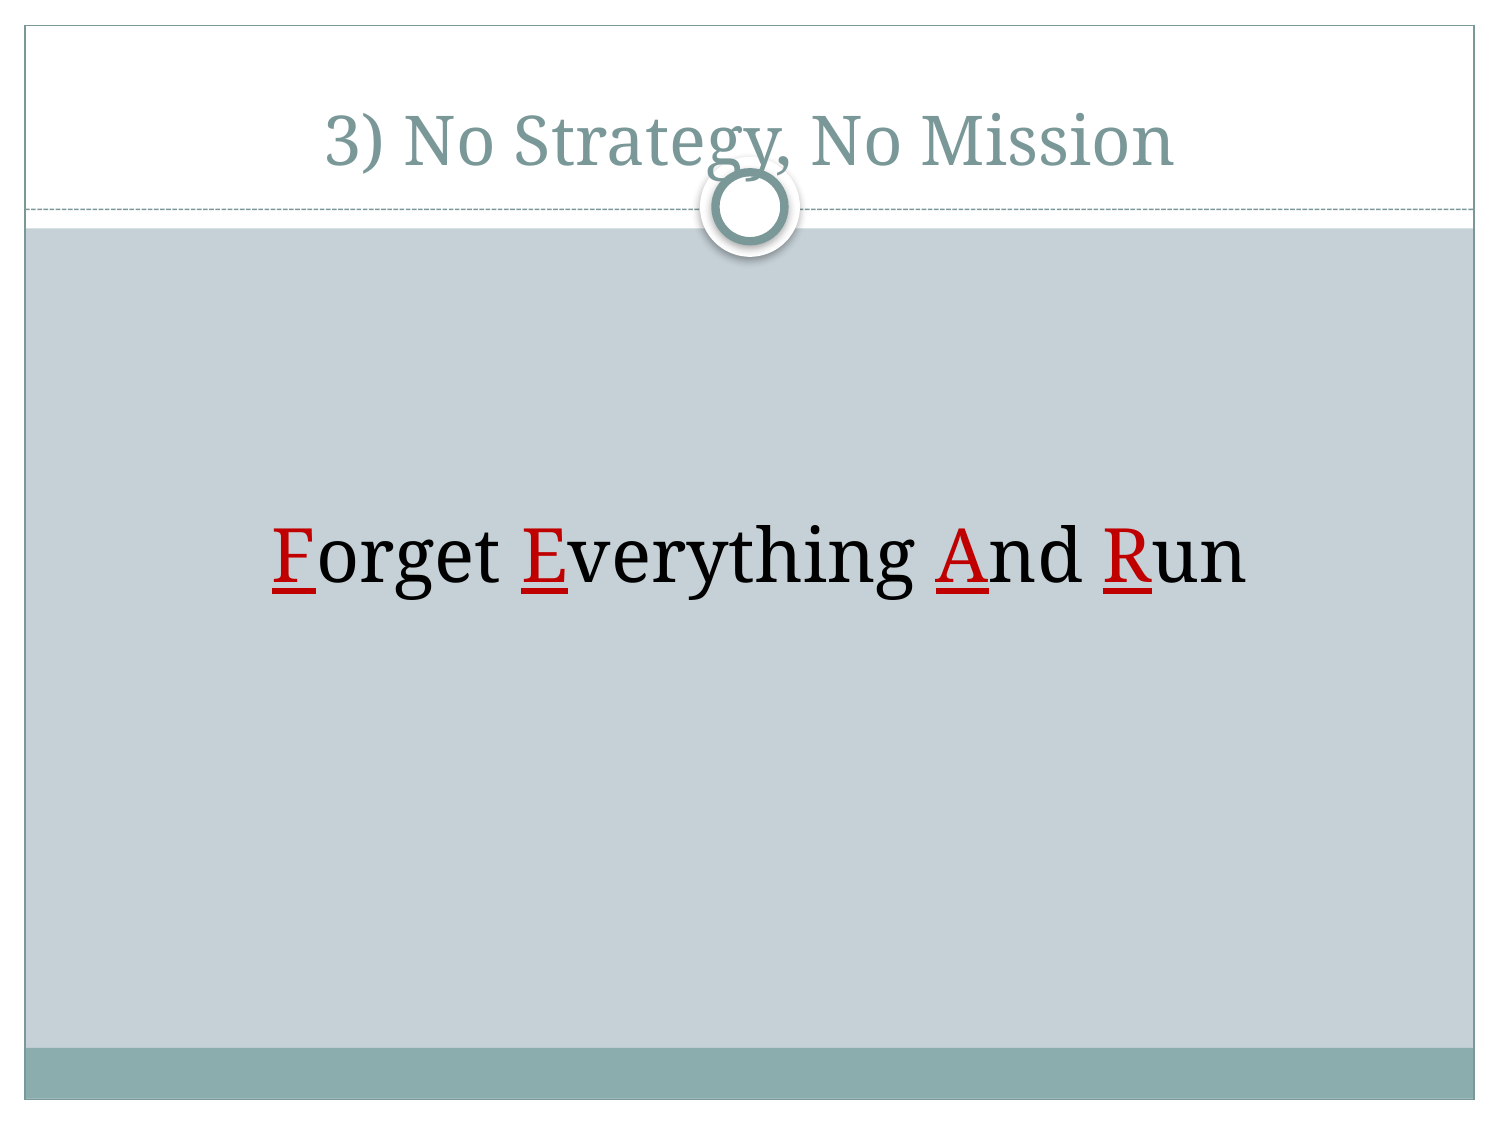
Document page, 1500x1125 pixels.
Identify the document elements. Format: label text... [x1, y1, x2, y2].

list Forget Everything And Run [62, 500, 1458, 612]
title 3) No Strategy, No Mission [50, 62, 1450, 187]
